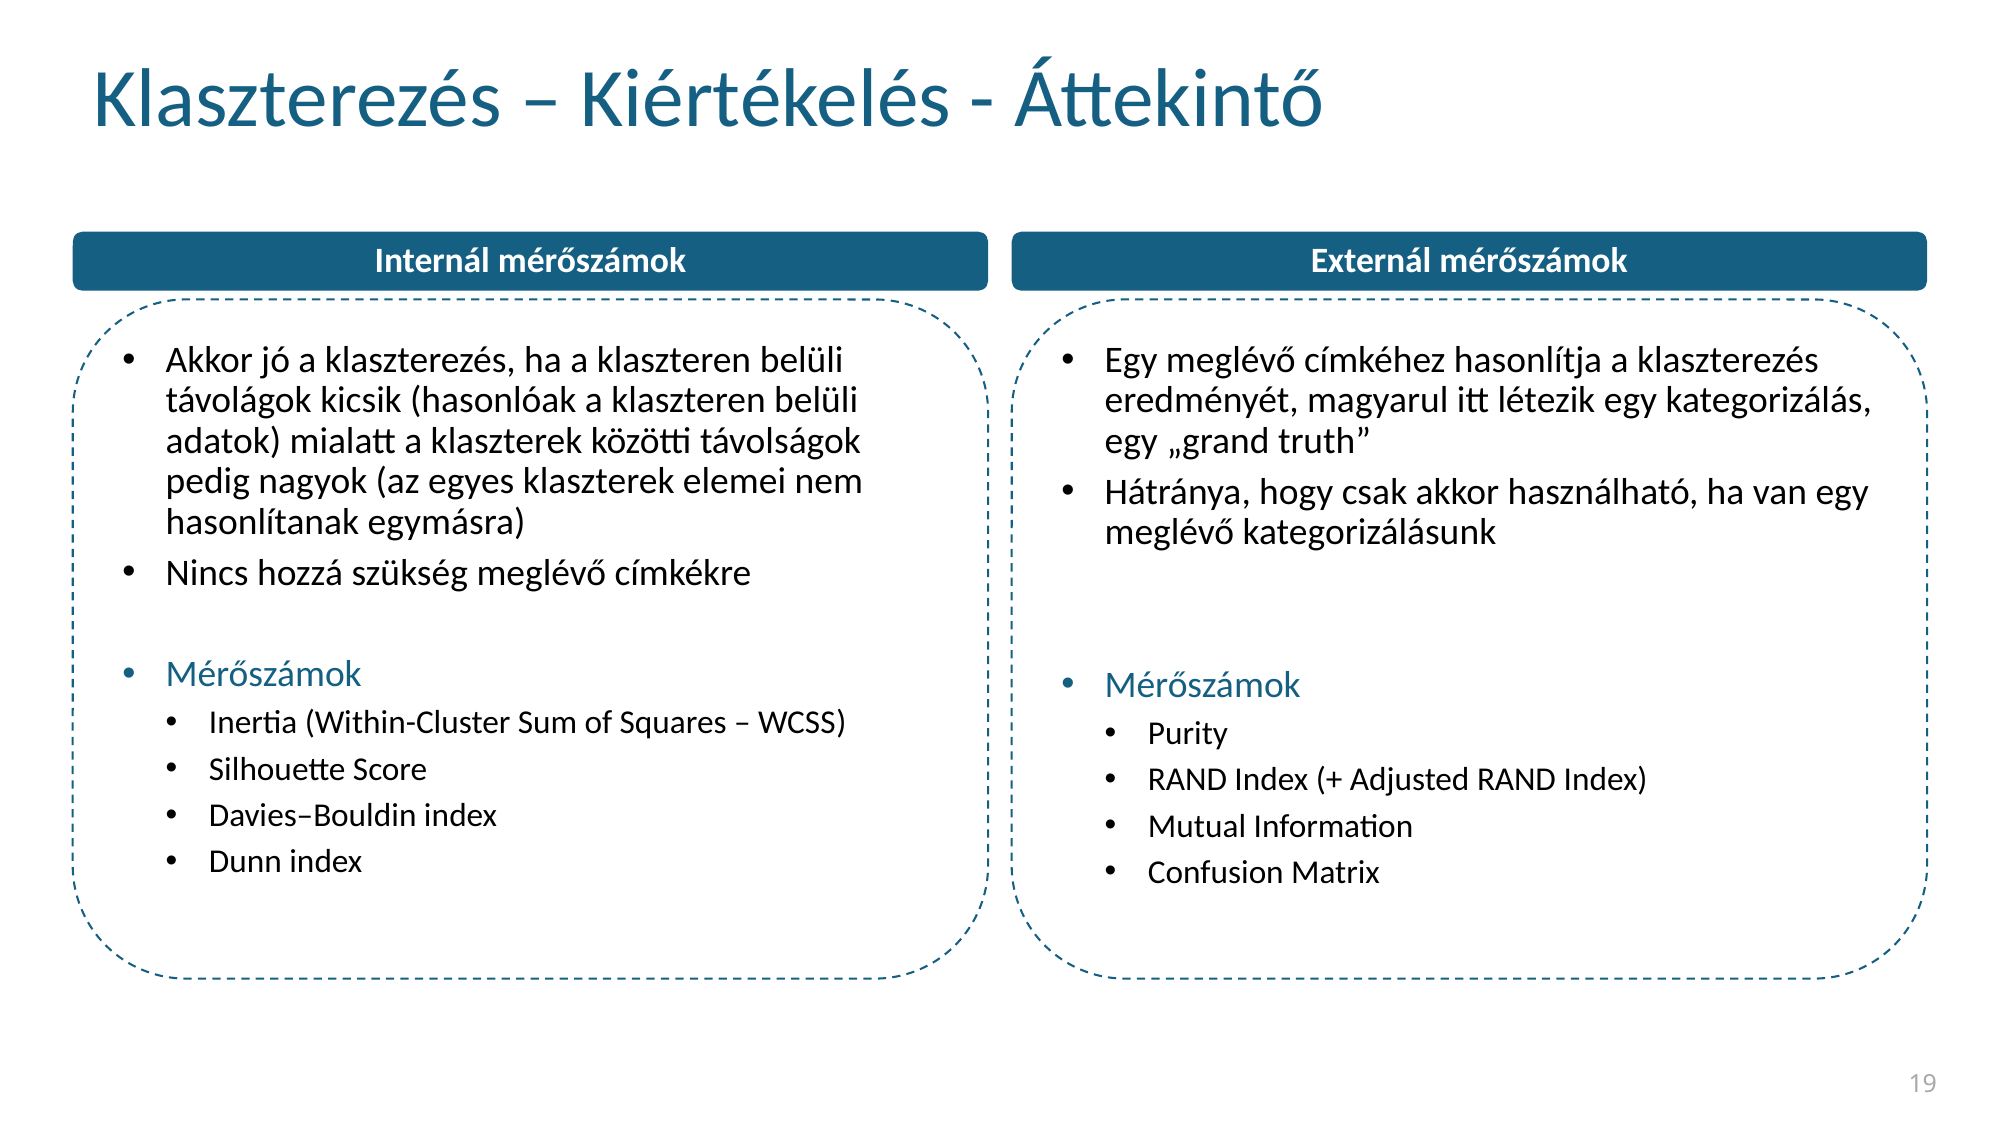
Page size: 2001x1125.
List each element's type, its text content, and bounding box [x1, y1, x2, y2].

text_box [72, 231, 1928, 980]
title Klaszterezés – Kiértékelés - Áttekintő [78, 59, 1755, 140]
slide_number 19 [1772, 1062, 1953, 1107]
